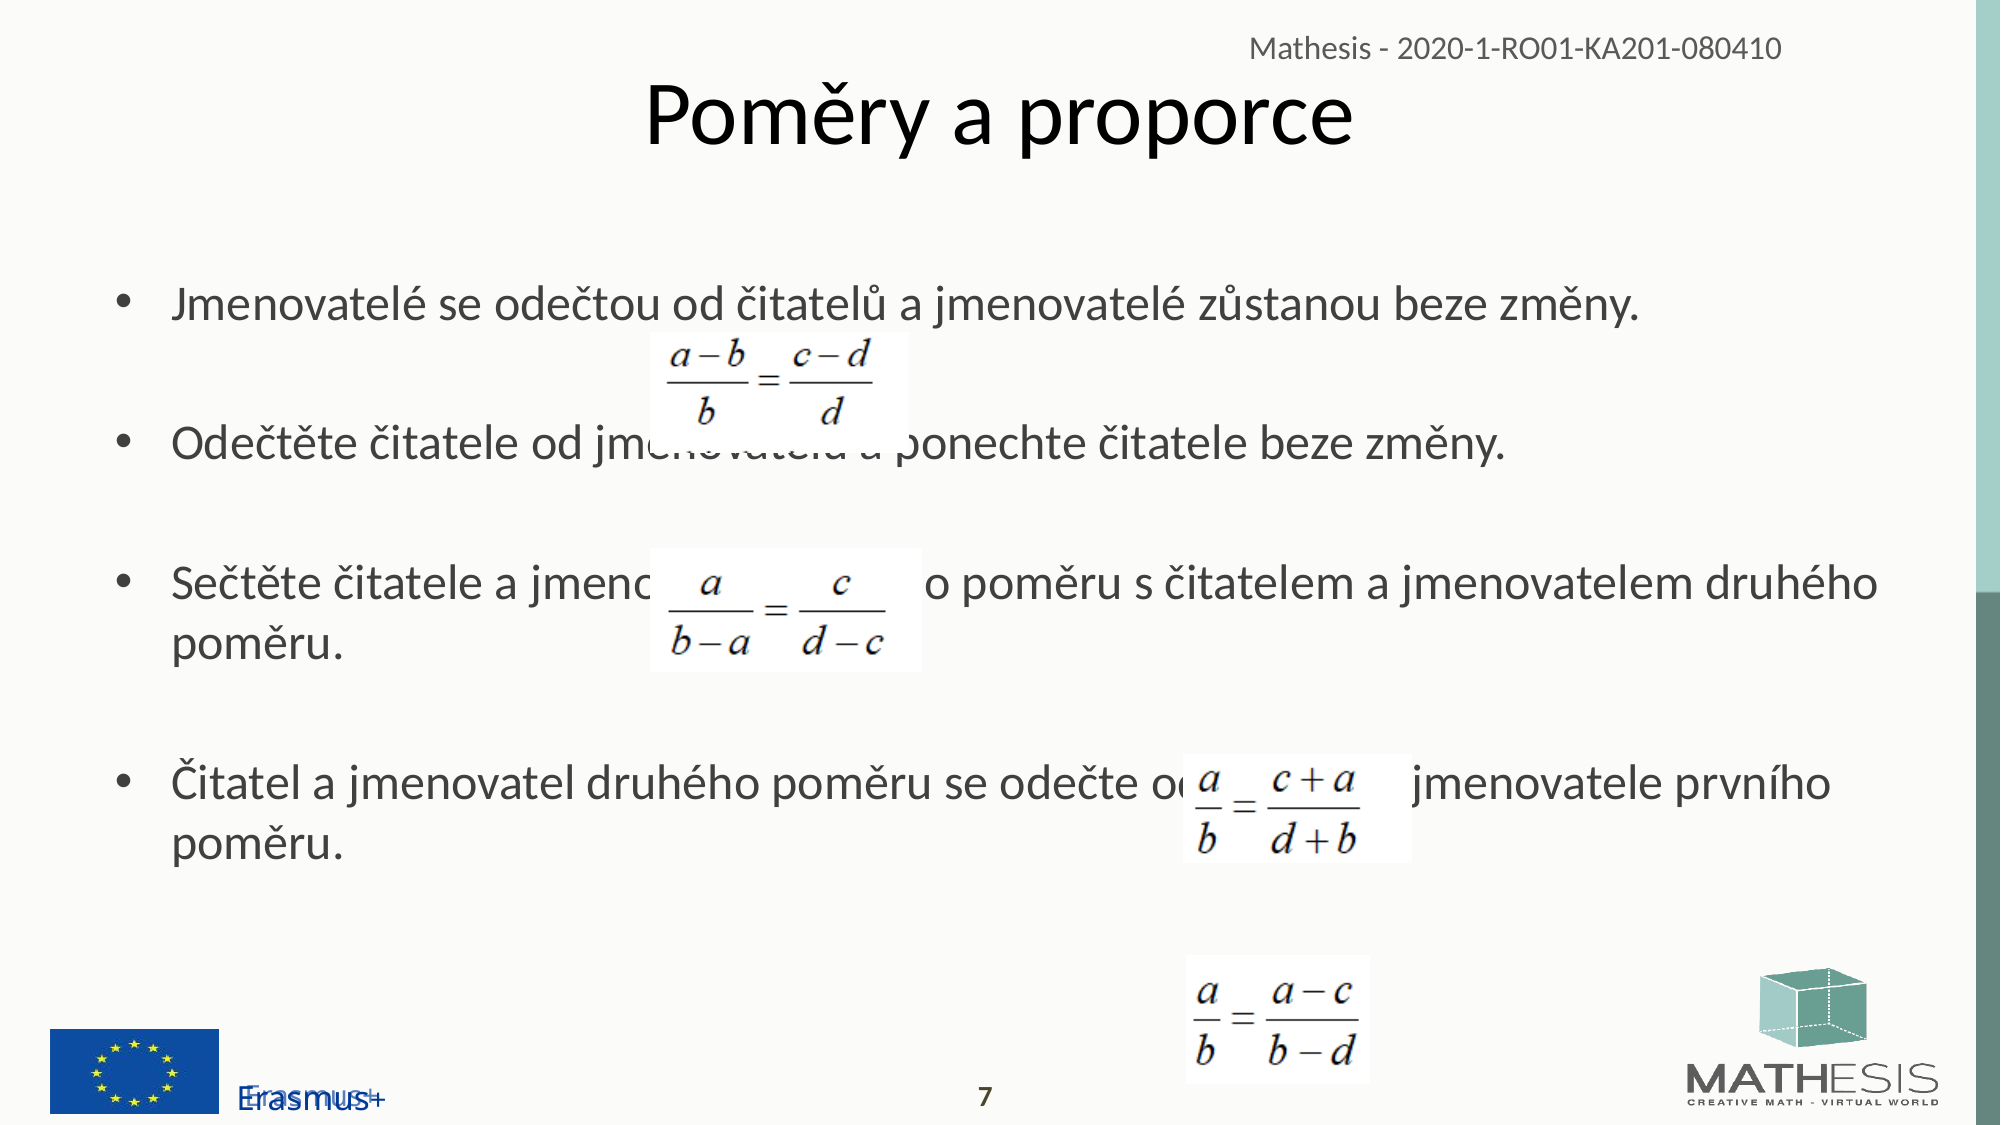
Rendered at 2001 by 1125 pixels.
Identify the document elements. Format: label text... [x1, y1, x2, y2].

list Jmenovatelé se odečtou od čitatelů a jmenovatelé zůstanou beze změny. Odečtěte čitatele od jmenovatelů a ponechte čitatele beze změny. Sečtěte čitatele a jmenovatele prvního poměru s čitatelem a jmenovatelem druhého poměru. Čitatel a jmenovatel druhého poměru se odečte od čitatele a jmenovatele prvního poměru. [99, 262, 1900, 1005]
title Poměry a proporce [99, 45, 1900, 233]
picture [1186, 955, 1370, 1085]
picture [650, 548, 922, 673]
picture [650, 332, 909, 454]
picture [50, 1029, 219, 1114]
picture [1182, 754, 1412, 863]
